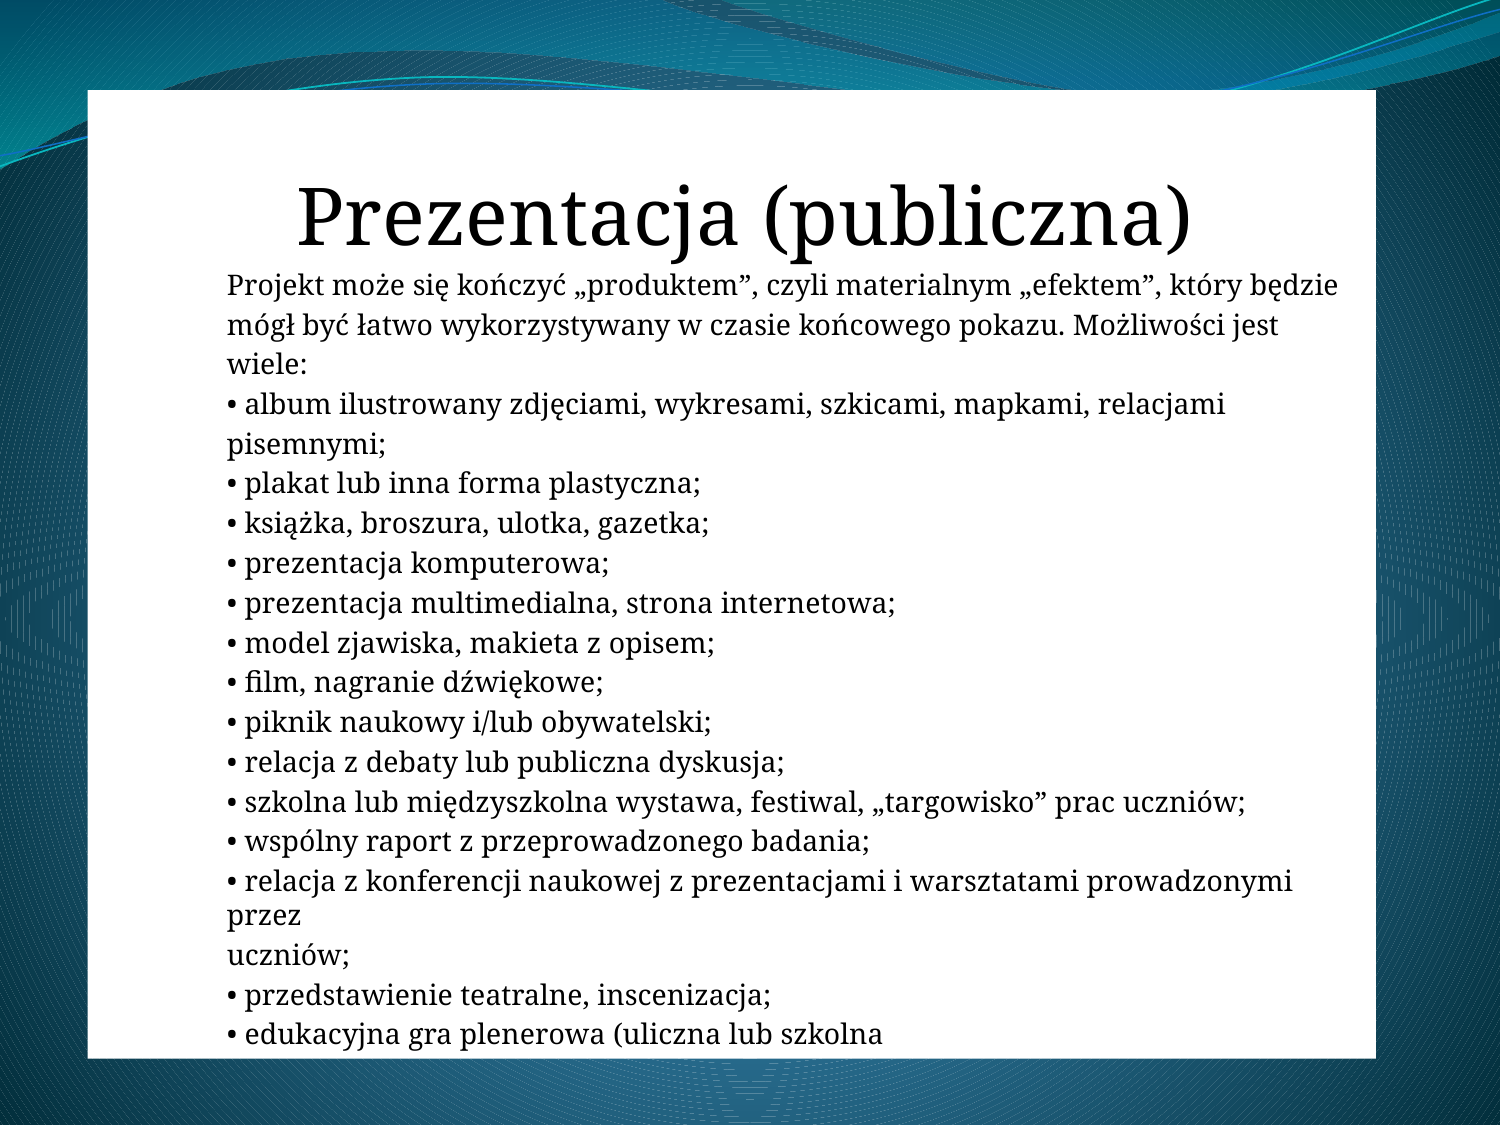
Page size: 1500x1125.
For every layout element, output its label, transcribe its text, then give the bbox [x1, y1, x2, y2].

subtitle Prezentacja (publiczna) Projekt może się kończyć „produktem”, czyli materialnym „efektem”, który będzie mógł być łatwo wykorzystywany w czasie końcowego pokazu. Możliwości jest wiele: • album ilustrowany zdjęciami, wykresami, szkicami, mapkami, relacjami pisemnymi; • plakat lub inna forma plastyczna; • książka, broszura, ulotka, gazetka; • prezentacja komputerowa; • prezentacja multimedialna, strona internetowa; • model zjawiska, makieta z opisem; • film, nagranie dźwiękowe; • piknik naukowy i/lub obywatelski; • relacja z debaty lub publiczna dyskusja; • szkolna lub międzyszkolna wystawa, festiwal, „targowisko” prac uczniów; • wspólny raport z przeprowadzonego badania; • relacja z konferencji naukowej z prezentacjami i warsztatami prowadzonymi przez uczniów; • przedstawienie teatralne, inscenizacja; • edukacyjna gra plenerowa (uliczna lub szkolna [87, 89, 1377, 1059]
